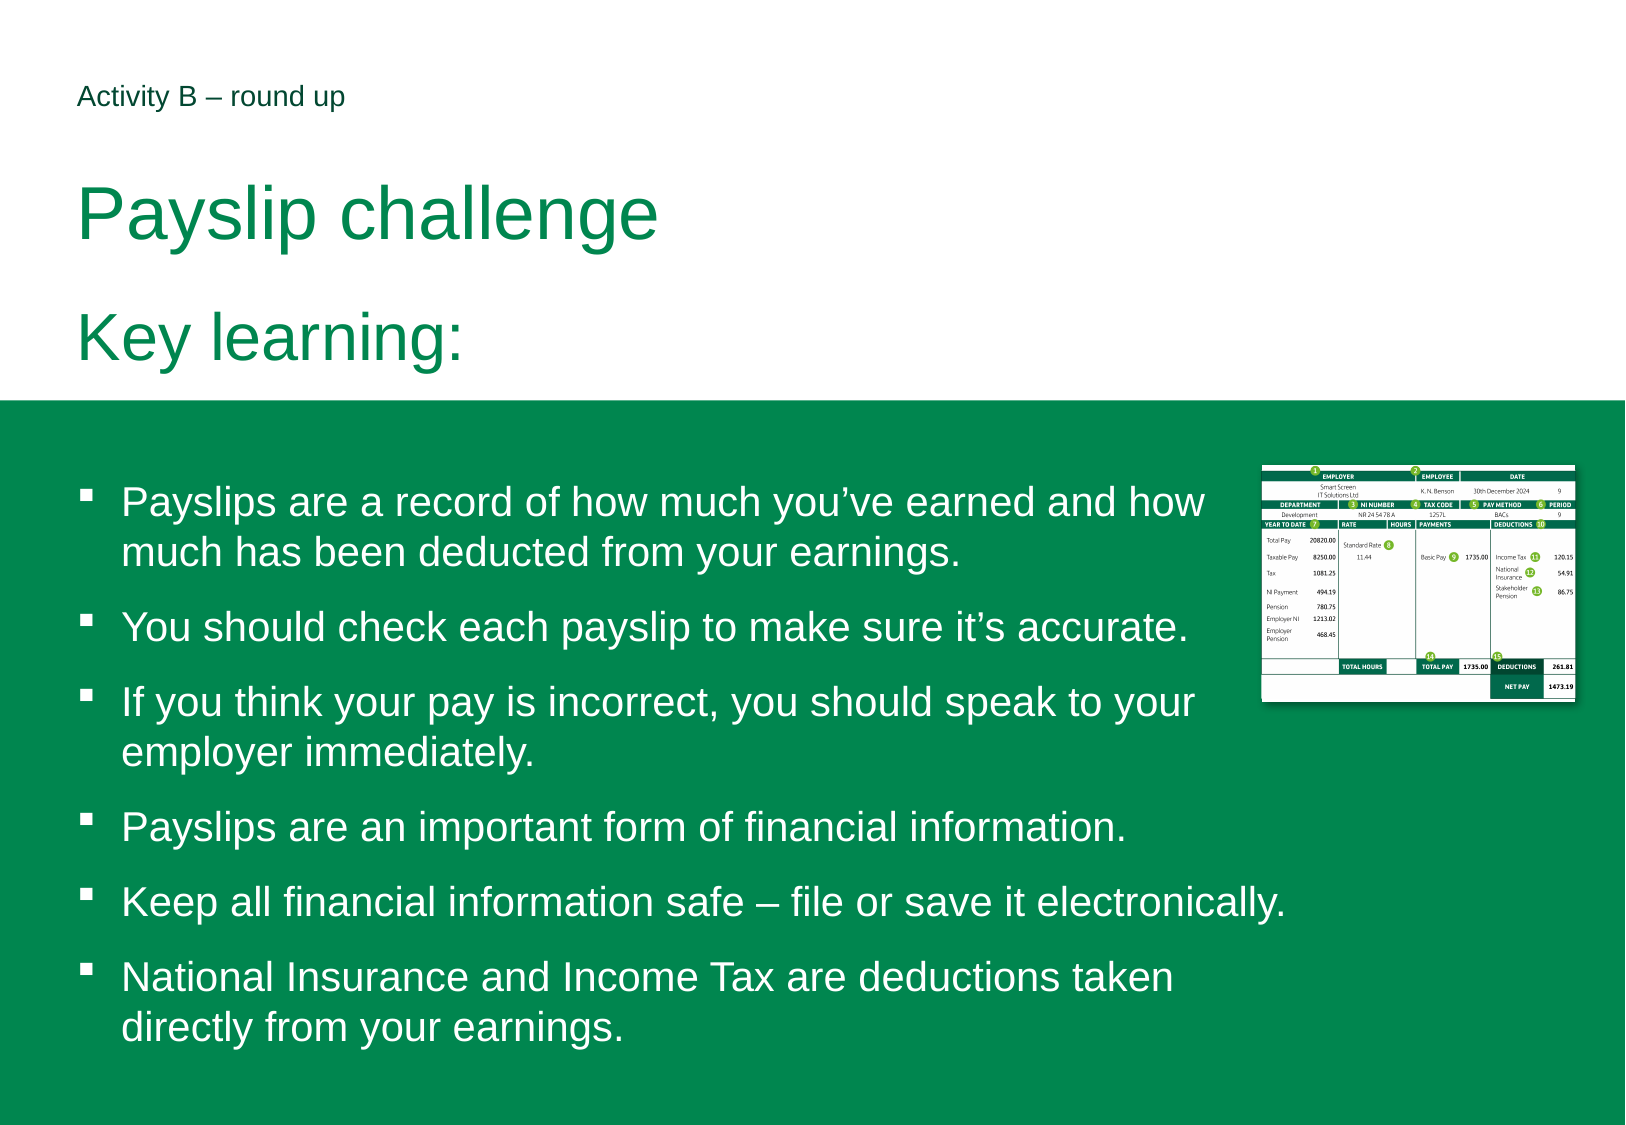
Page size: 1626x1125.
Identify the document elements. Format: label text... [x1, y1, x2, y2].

title Activity B – round up Payslip challenge Key learning: [76, 76, 880, 400]
picture [1261, 464, 1576, 703]
text_box Payslips are a record of how much you’ve earned and how much has been deducted from your earnings. You should check each payslip to make sure it’s accurate. If you think your pay is incorrect, you should speak to your employer immediately. Payslips are an important form of financial information. Keep all financial information safe – file or save it electronically. National Insurance and Income Tax are deductions taken directly from your earnings. [0, 400, 1625, 1125]
